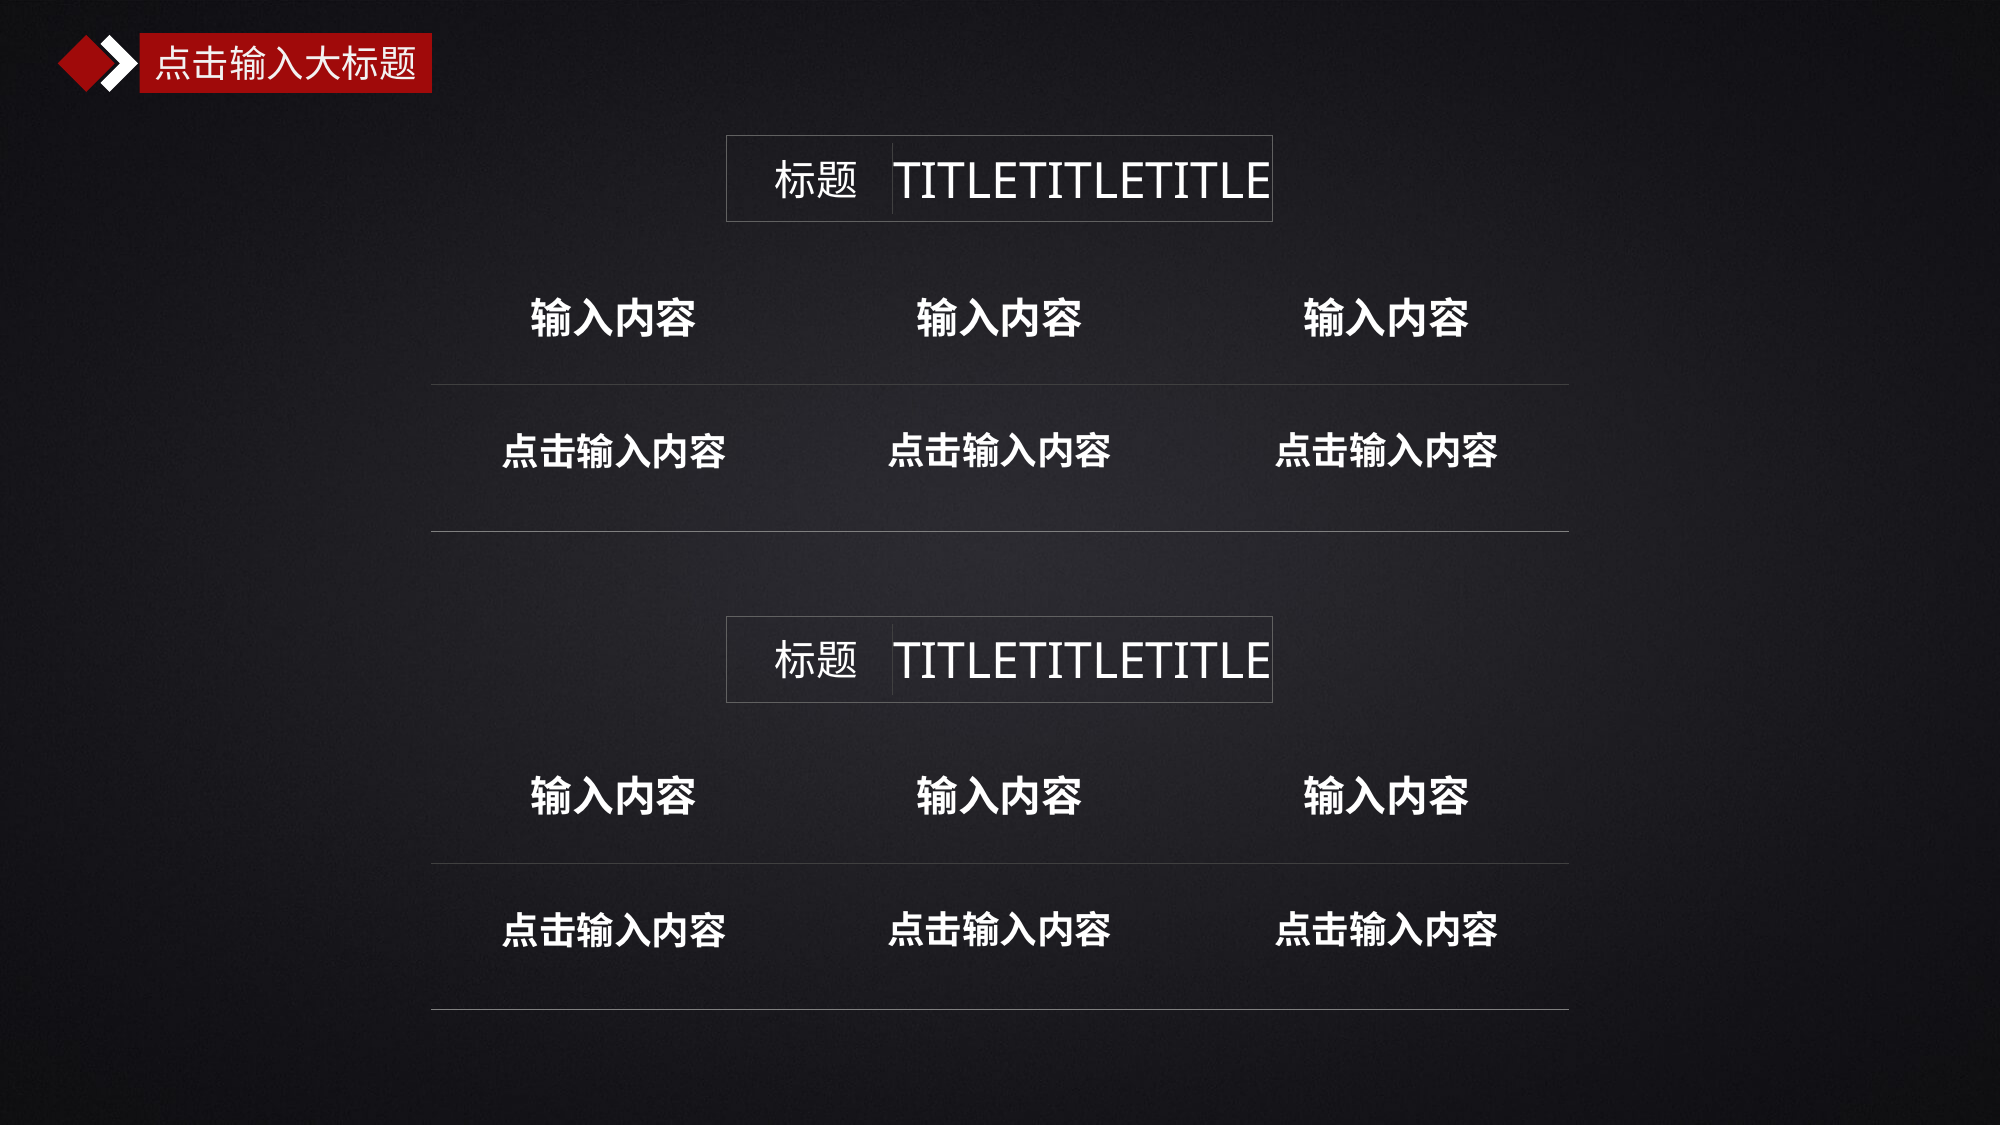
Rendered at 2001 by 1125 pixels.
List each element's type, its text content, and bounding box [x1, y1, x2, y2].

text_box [726, 135, 1274, 222]
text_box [1254, 864, 1519, 960]
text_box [872, 385, 1128, 481]
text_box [1254, 762, 1519, 862]
text_box 点击输入大标题 [139, 33, 432, 93]
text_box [483, 284, 746, 384]
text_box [872, 864, 1128, 960]
picture [0, 0, 2000, 1125]
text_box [1254, 283, 1519, 384]
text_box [483, 385, 746, 482]
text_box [57, 34, 138, 92]
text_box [726, 616, 1274, 703]
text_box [483, 762, 746, 862]
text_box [1254, 385, 1519, 481]
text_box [872, 762, 1128, 862]
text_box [872, 283, 1128, 384]
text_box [483, 864, 746, 960]
